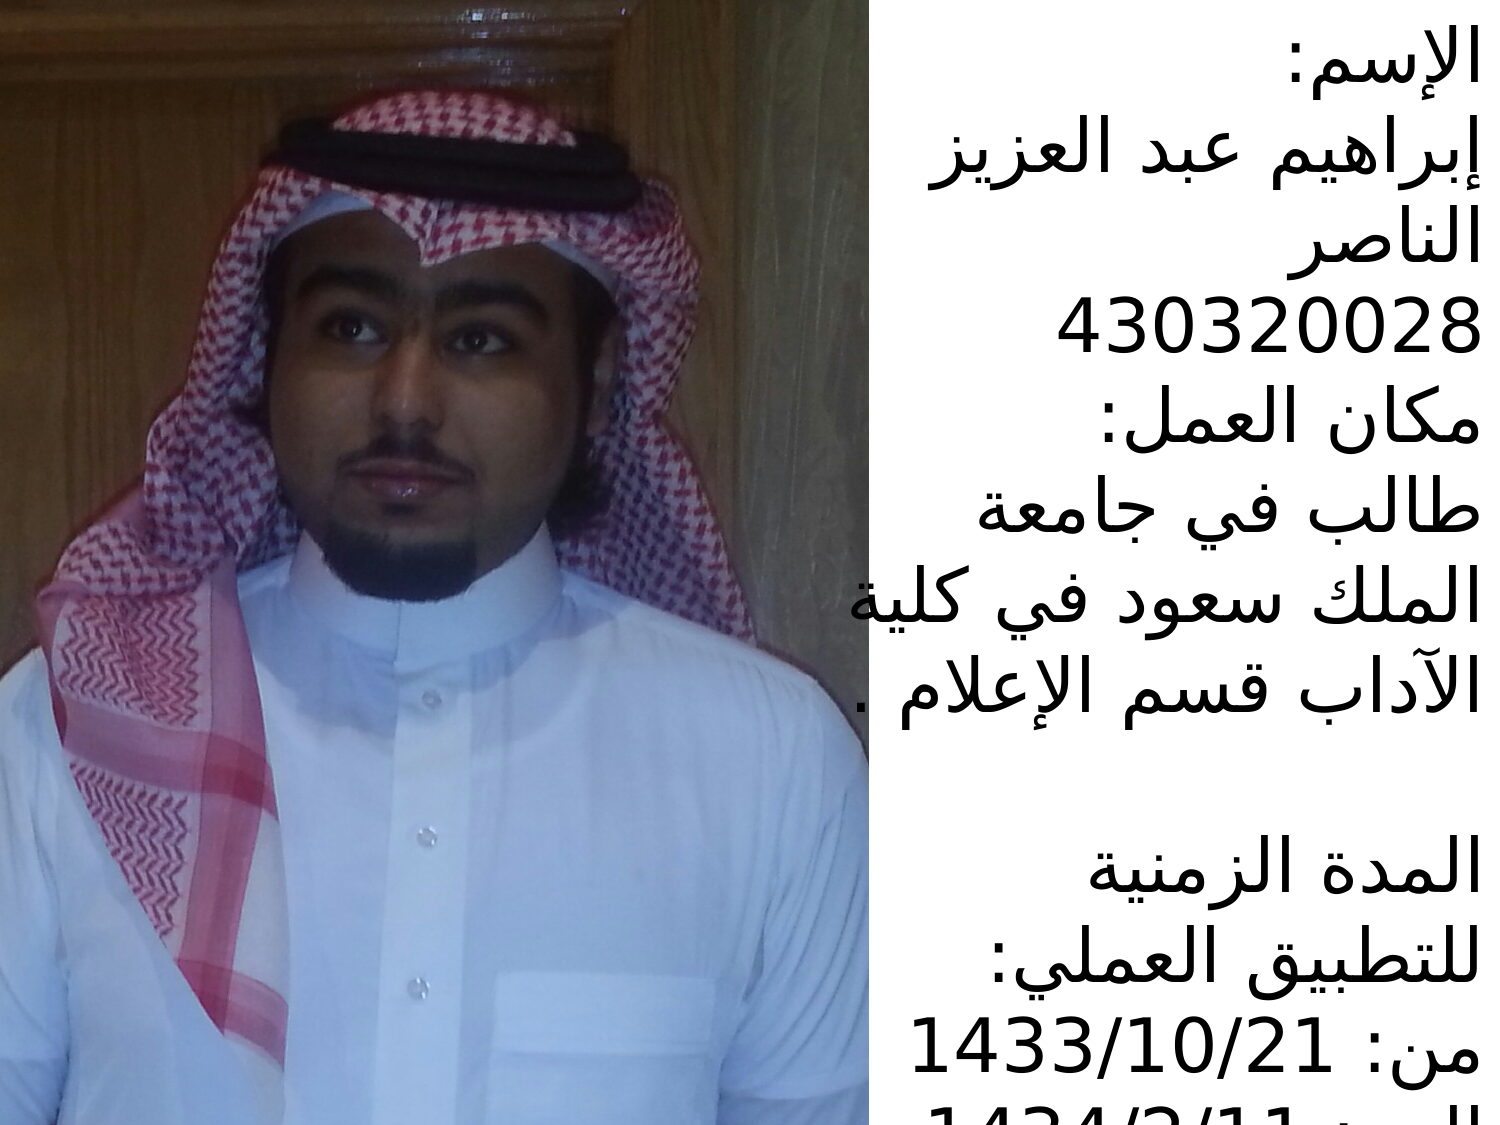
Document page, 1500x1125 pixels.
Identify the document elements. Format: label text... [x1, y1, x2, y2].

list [0, 0, 869, 1125]
text_box الإسم: إبراهيم عبد العزيز الناصر 430320028 مكان العمل: طالب في جامعة الملك سعود في كلية الآداب قسم الإعلام . المدة الزمنية للتطبيق العملي: من: 1433/10/21 إلـى: 1434/2/11 [872, 0, 1500, 1125]
